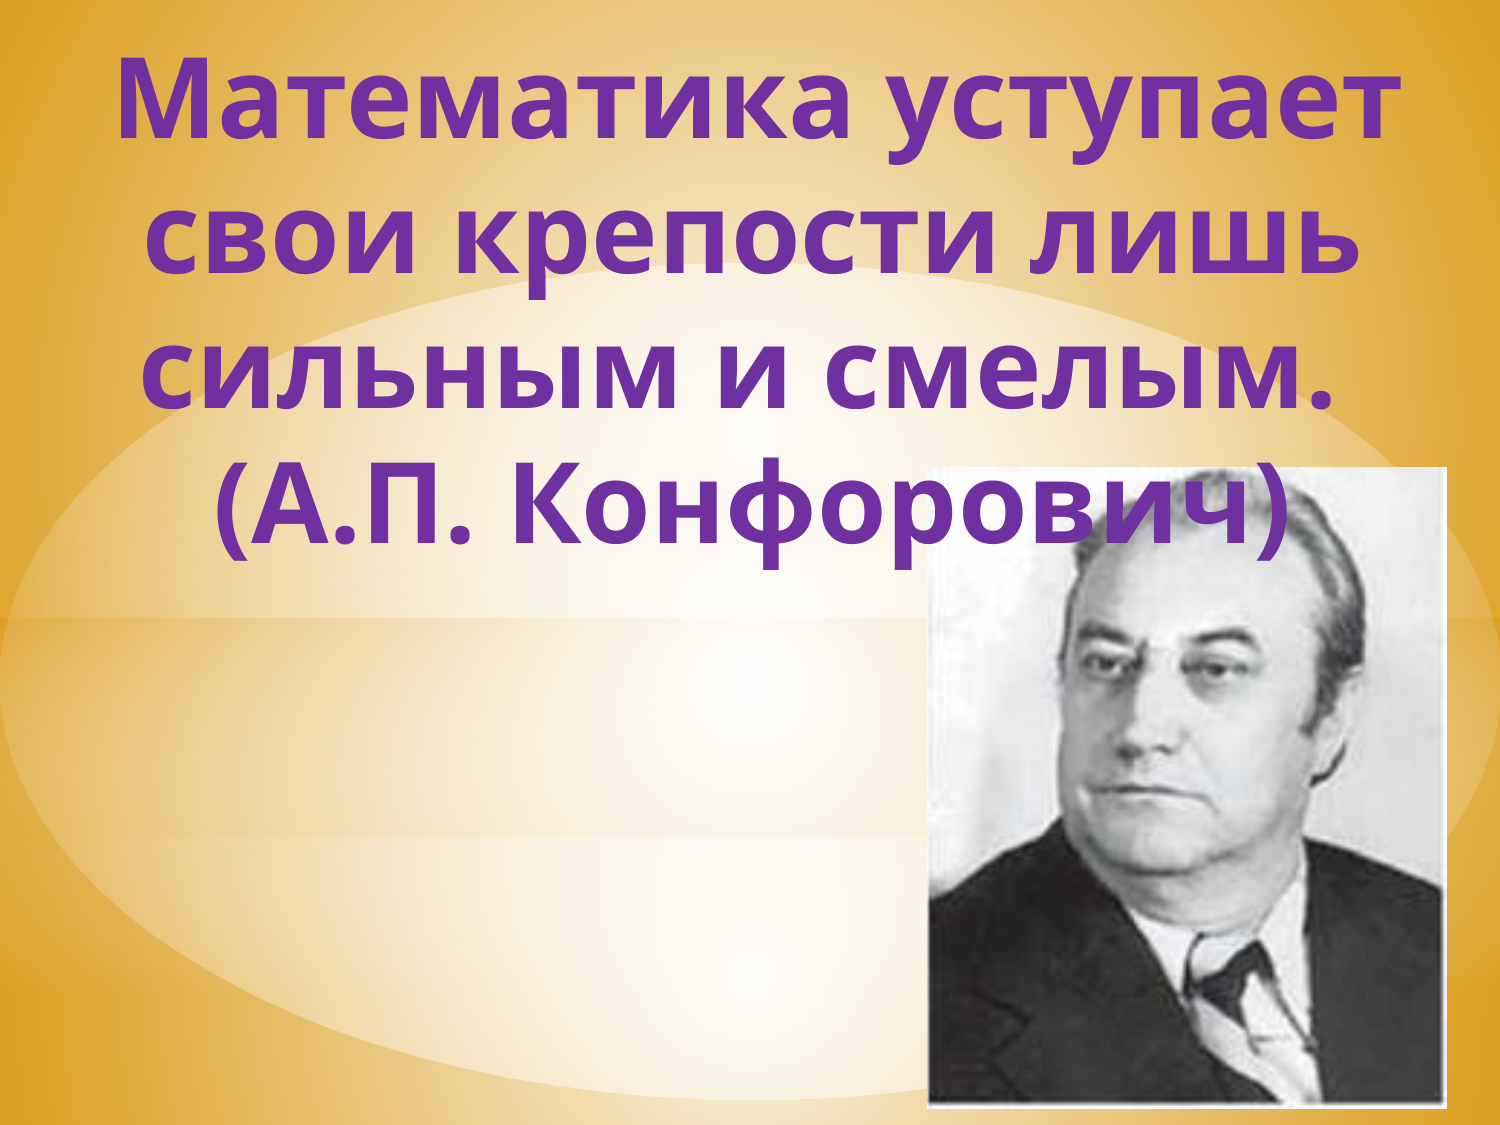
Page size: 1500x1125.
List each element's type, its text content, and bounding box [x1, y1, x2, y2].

text_box Математика уступает свои крепости лишь сильным и смелым. (А.П. Конфорович) [2, 19, 1500, 574]
picture [926, 467, 1448, 1110]
